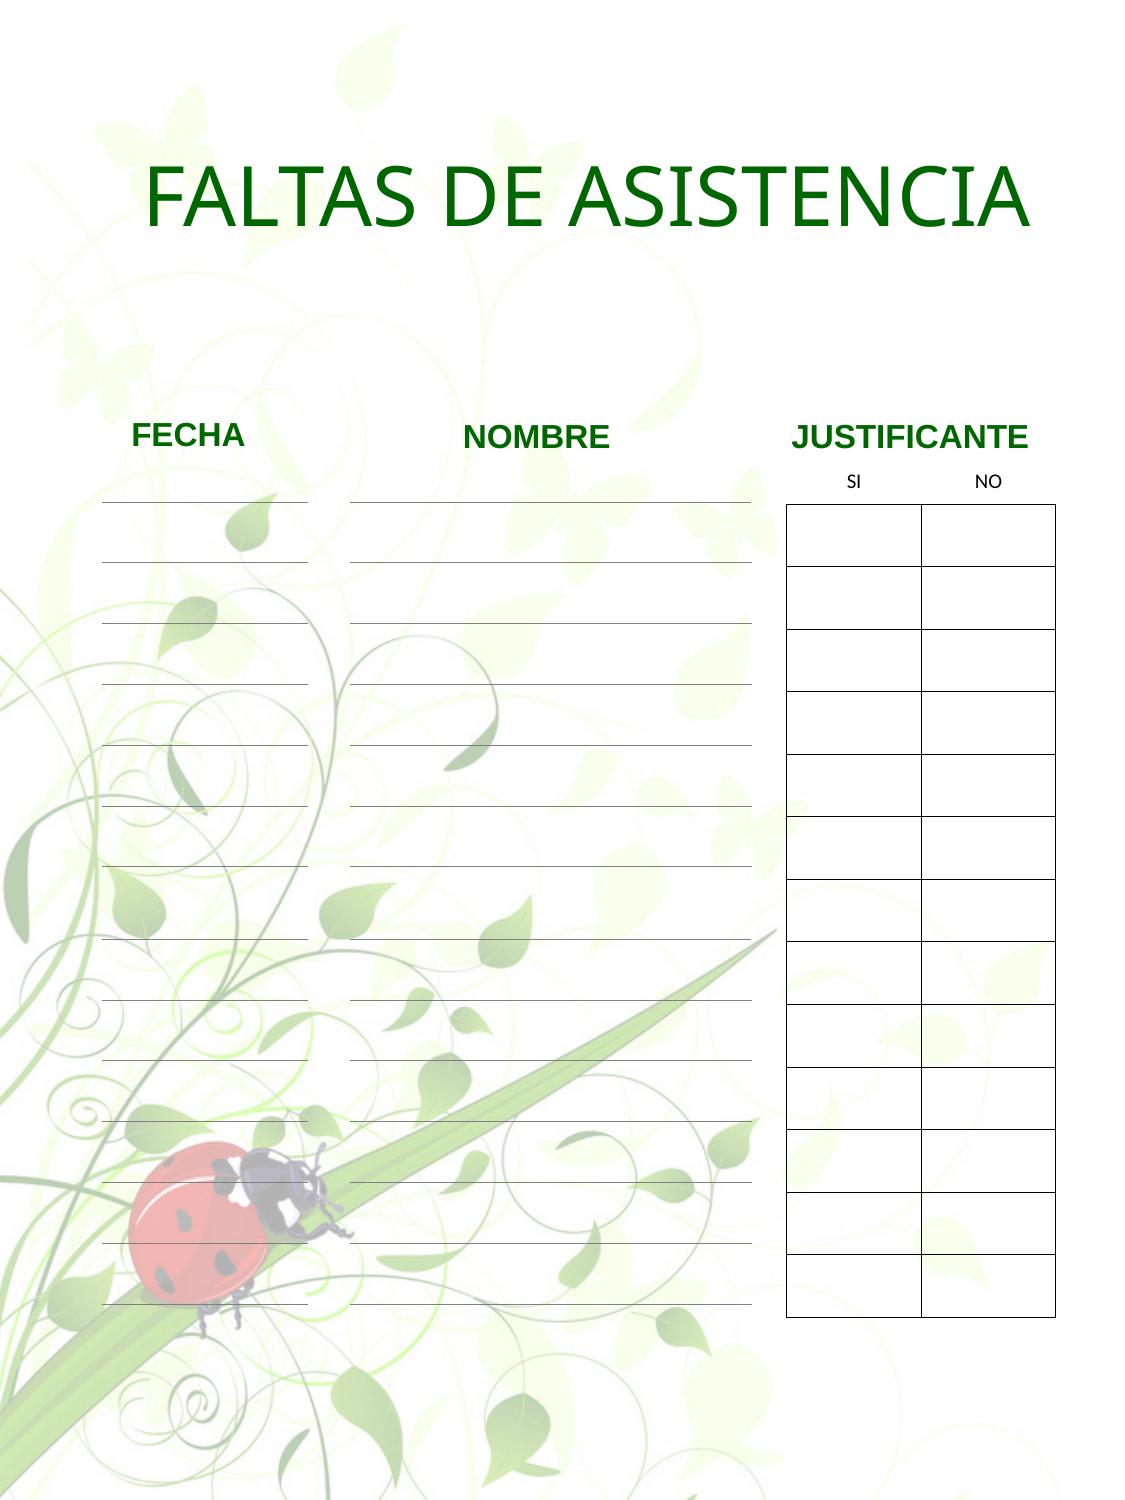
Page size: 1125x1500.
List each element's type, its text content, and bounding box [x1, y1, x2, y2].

table_cell [922, 1193, 1055, 1254]
table_cell [787, 817, 921, 879]
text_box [349, 501, 752, 867]
table_cell [922, 1005, 1055, 1067]
table_cell [922, 1130, 1055, 1192]
picture [0, 0, 1125, 1500]
table_cell [787, 1255, 921, 1317]
table_cell [787, 692, 921, 754]
table_cell [787, 1130, 921, 1192]
table_cell [787, 880, 921, 941]
table_cell [922, 942, 1055, 1004]
table_cell [787, 1068, 921, 1129]
table_cell [787, 1005, 921, 1067]
table_cell [787, 1193, 921, 1254]
table_header NO [921, 466, 1056, 504]
table_cell [922, 692, 1055, 754]
table_cell [787, 630, 921, 691]
table_cell [922, 567, 1055, 629]
table_cell [922, 630, 1055, 691]
table_cell [922, 505, 1055, 566]
table_cell [787, 567, 921, 629]
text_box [101, 938, 309, 1304]
table_cell [787, 755, 921, 816]
table_cell [922, 880, 1055, 941]
text_box NOMBRE [373, 407, 696, 463]
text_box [101, 501, 309, 867]
text_box JUSTIFICANTE [696, 407, 1125, 463]
table_cell [922, 817, 1055, 879]
table_header SI [787, 466, 921, 504]
table_cell [787, 942, 921, 1004]
table_cell [787, 505, 921, 566]
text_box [349, 938, 752, 1304]
text_box FALTAS DE ASISTENCIA [101, 100, 1073, 299]
table_cell [922, 755, 1055, 816]
text_box FECHA [94, 405, 283, 461]
table_cell [922, 1068, 1055, 1129]
table_cell [922, 1255, 1055, 1317]
